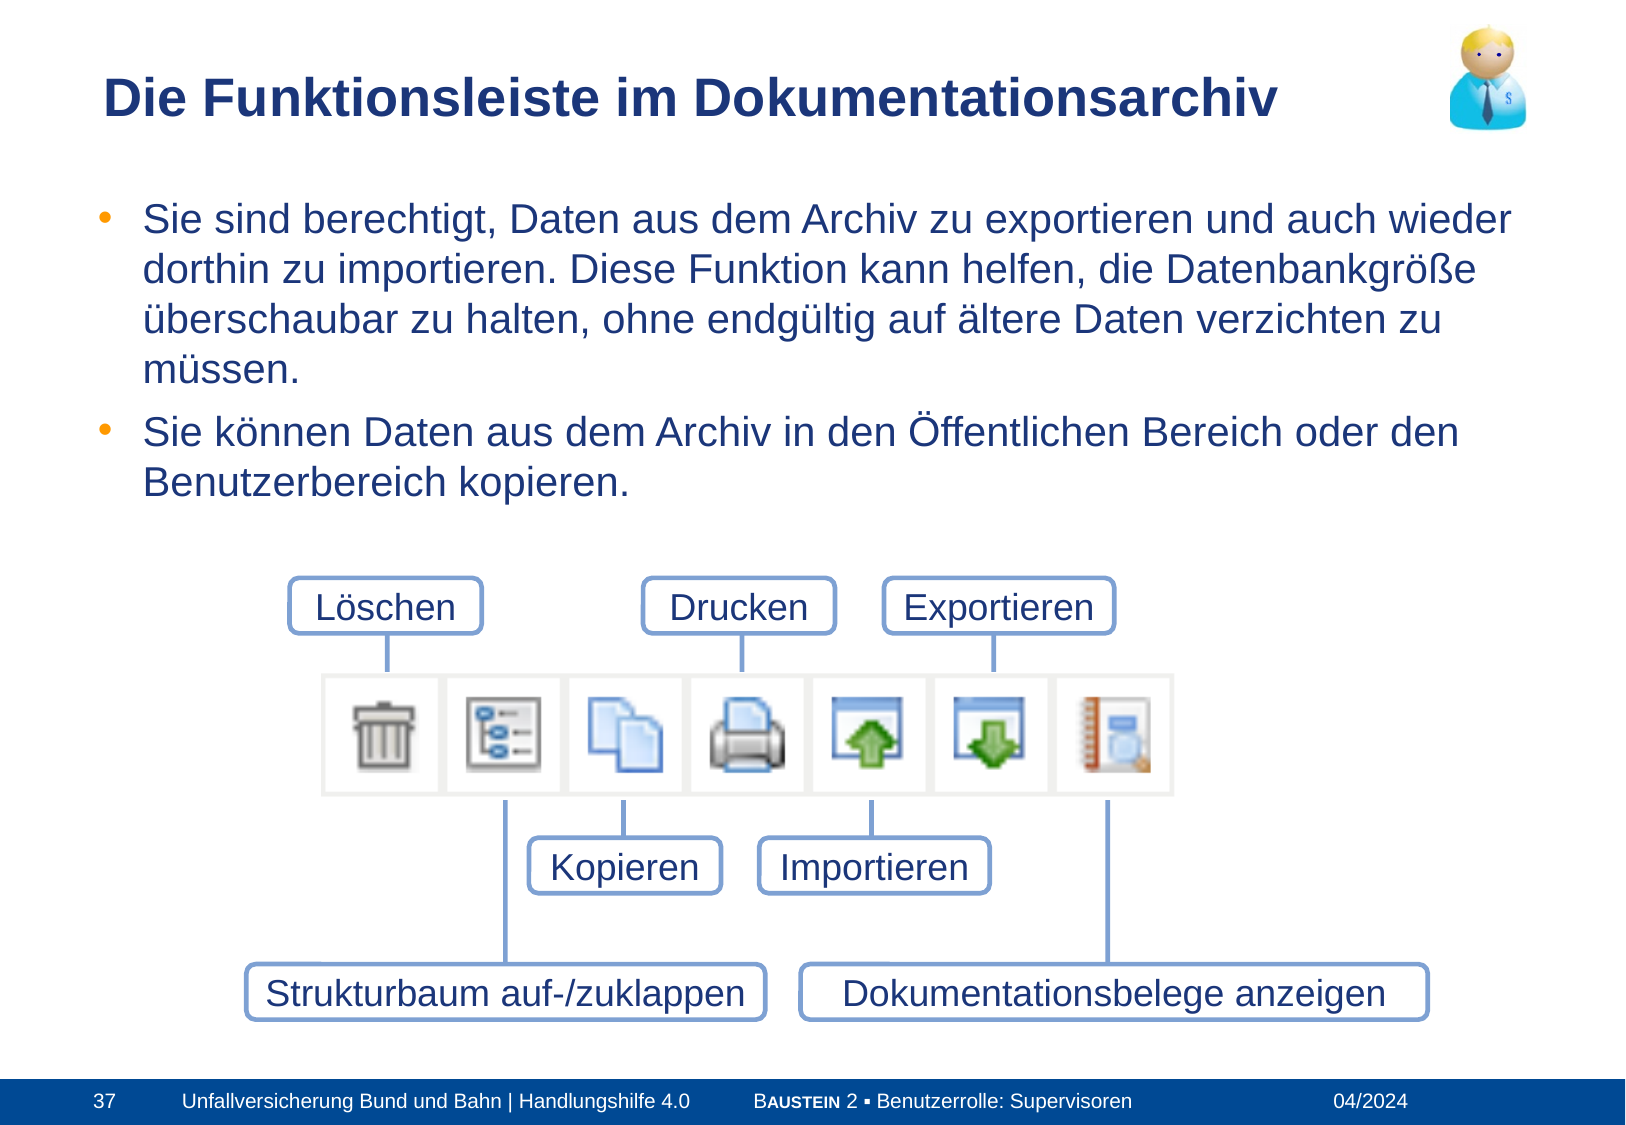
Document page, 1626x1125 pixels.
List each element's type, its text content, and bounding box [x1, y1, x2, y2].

text_box Löschen [289, 577, 482, 634]
text_box Kopieren [528, 837, 722, 894]
text_box Die Funktionsleiste im Dokumentationsarchiv [88, 54, 1535, 138]
picture [320, 672, 1177, 800]
picture [1446, 24, 1527, 54]
picture [0, 1079, 1626, 1125]
text_box Importieren [759, 837, 990, 894]
text_box Drucken [643, 577, 835, 634]
text_box Strukturbaum auf-/zuklappen [246, 964, 766, 1020]
text_box Exportieren [883, 577, 1115, 634]
text_box Sie sind berechtigt, Daten aus dem Archiv zu exportieren und auch wieder dorthin zu importieren. Diese Funktion kann helfen, die Datenbankgröße überschaubar zu halten, ohne endgültig auf ältere Daten verzichten zu müssen. Sie können Daten aus dem Archiv in den Öffentlichen Bereich oder den Benutzerbereich kopieren. [83, 184, 1548, 409]
text_box Dokumentationsbelege anzeigen [800, 964, 1428, 1020]
